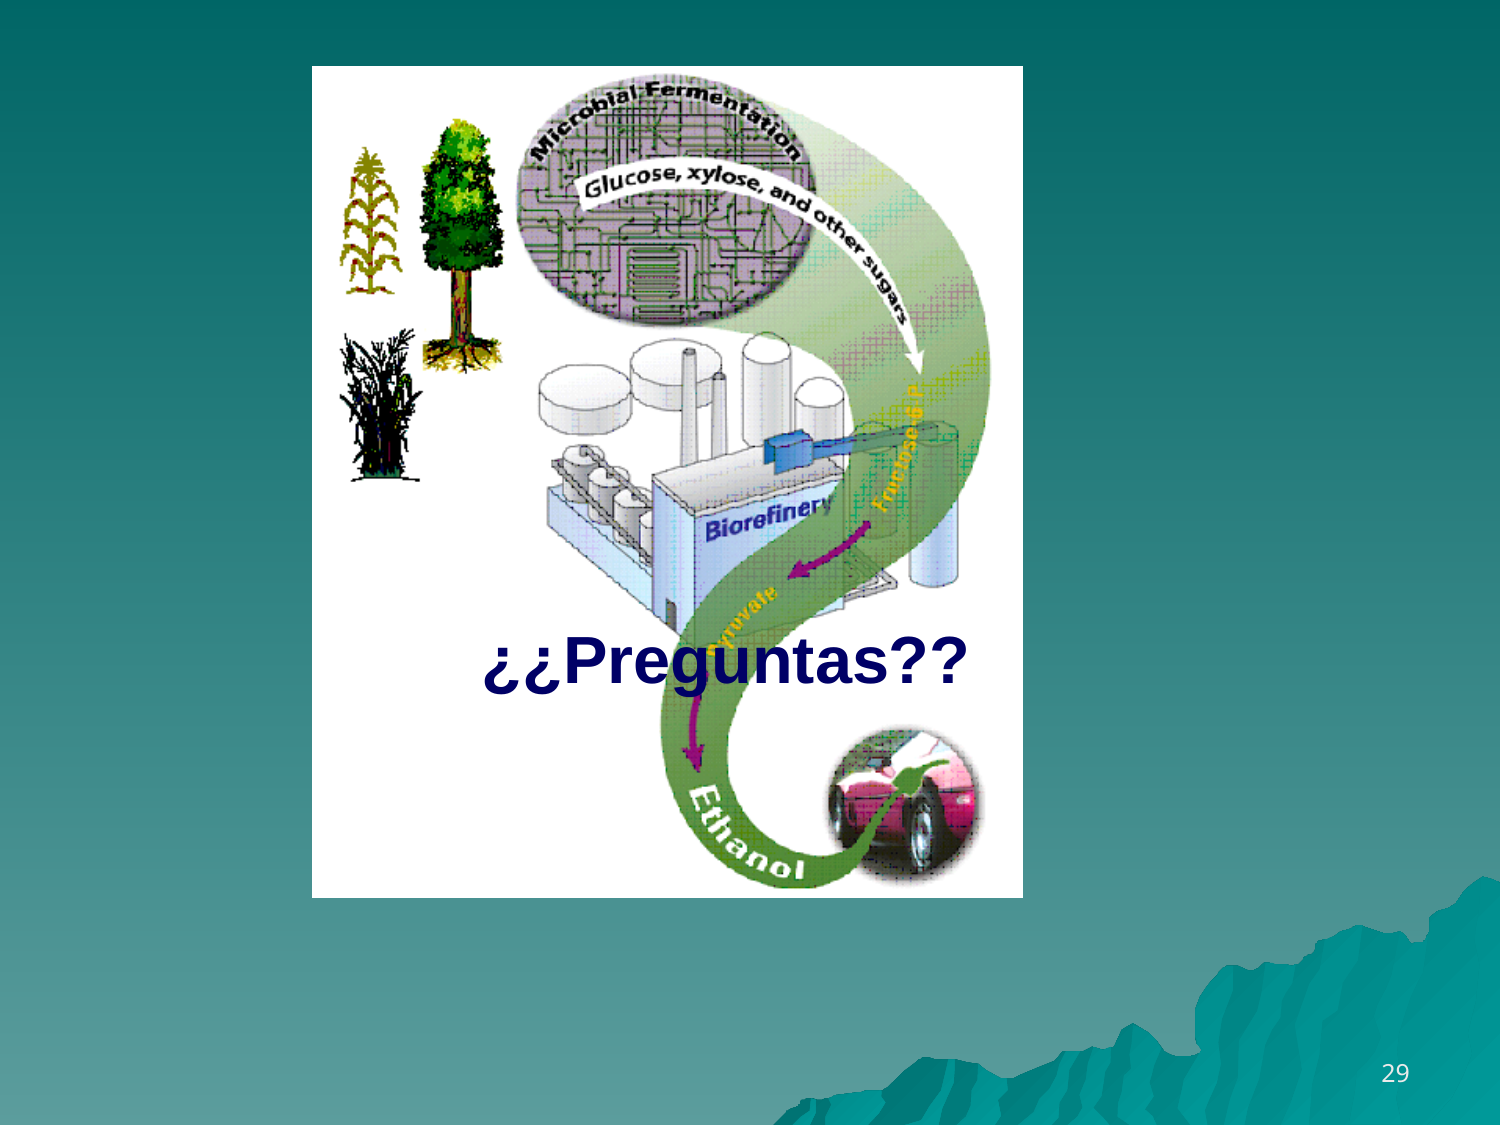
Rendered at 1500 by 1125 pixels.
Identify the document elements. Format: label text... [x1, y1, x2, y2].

slide_number 29 [1074, 1023, 1426, 1100]
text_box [312, 66, 1023, 898]
